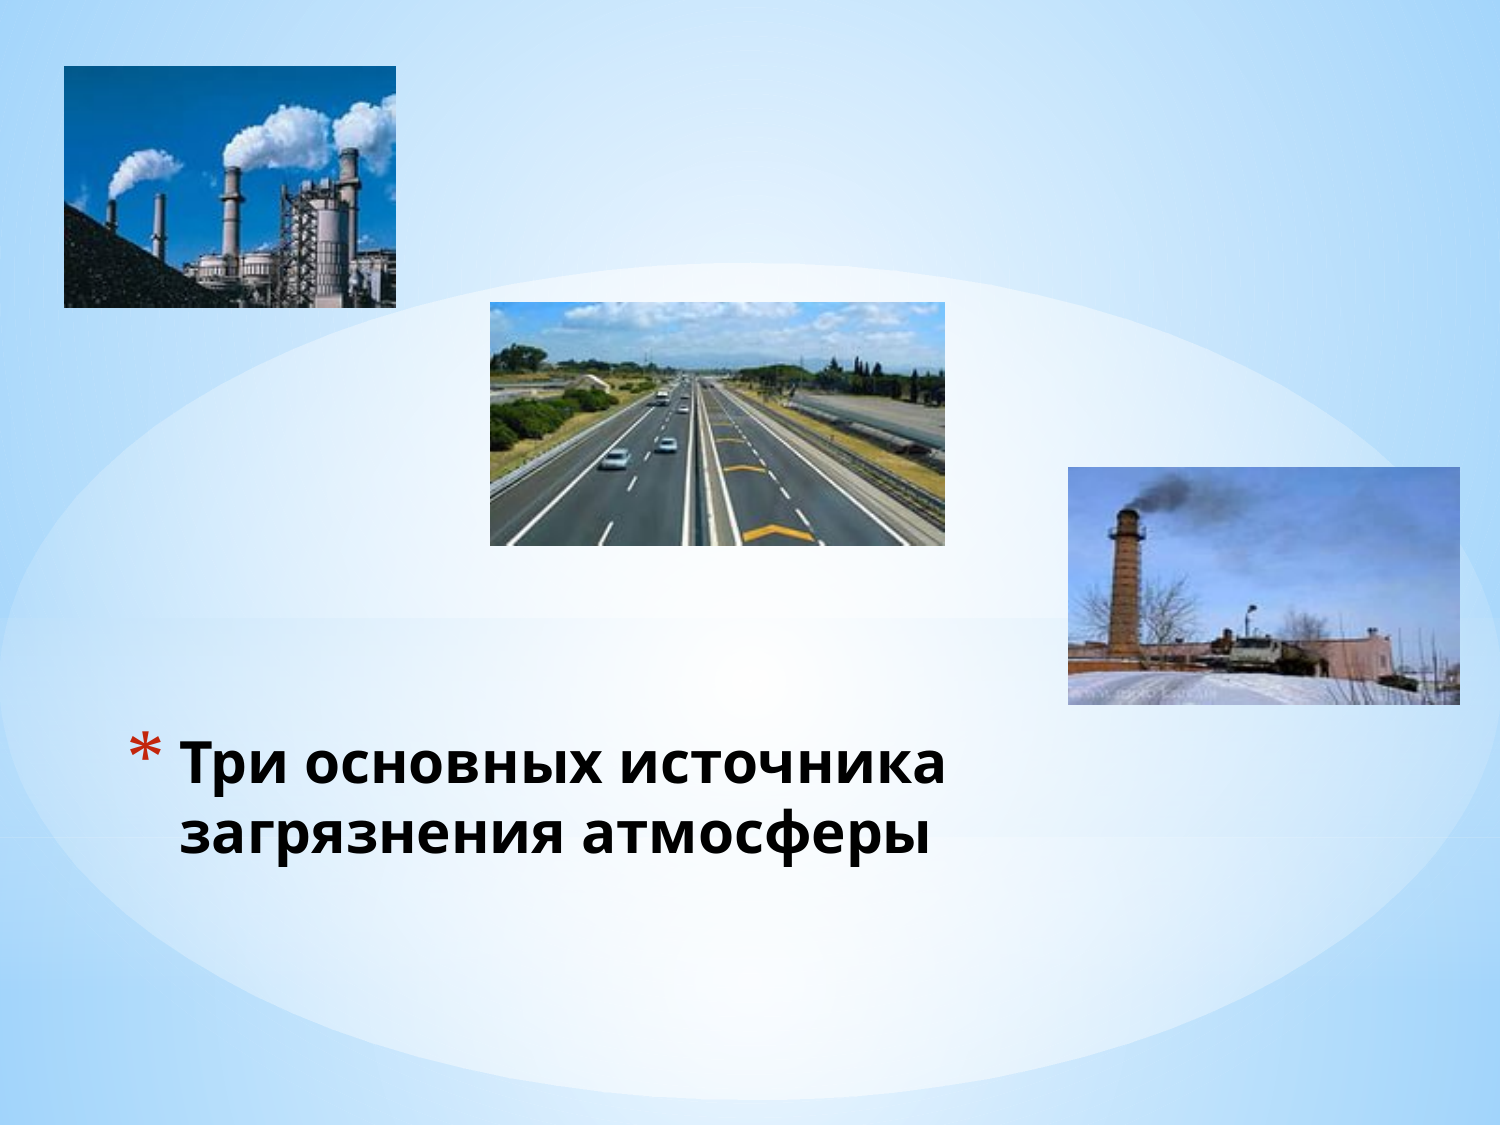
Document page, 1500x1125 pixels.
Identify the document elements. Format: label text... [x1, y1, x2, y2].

picture [489, 302, 946, 547]
picture [1068, 467, 1461, 705]
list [64, 66, 396, 309]
title Три основных источника загрязнения атмосферы [112, 717, 1363, 905]
